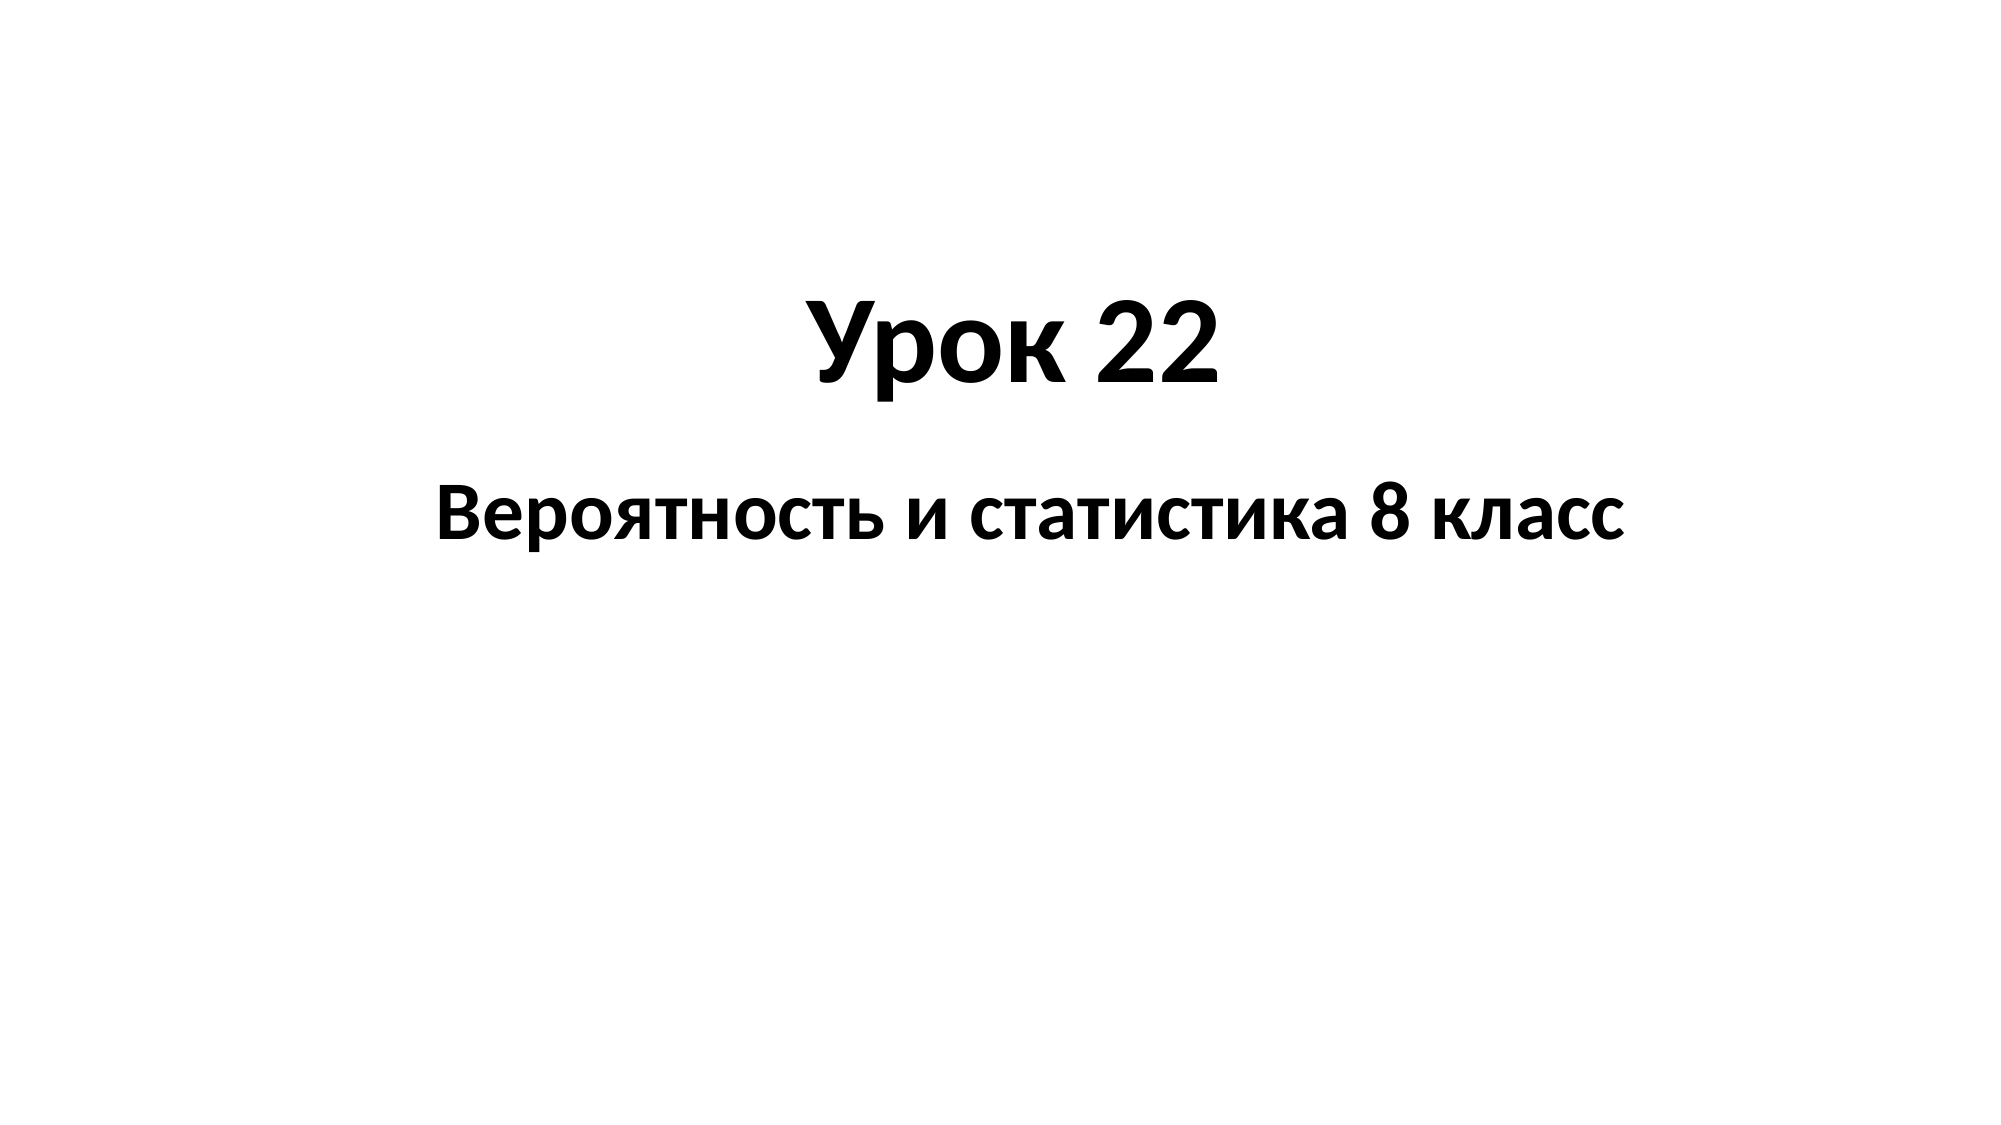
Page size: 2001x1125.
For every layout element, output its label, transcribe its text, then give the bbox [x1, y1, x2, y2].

title Урок 22 [264, 246, 1765, 417]
subtitle Вероятность и статистика 8 класс [280, 459, 1781, 634]
